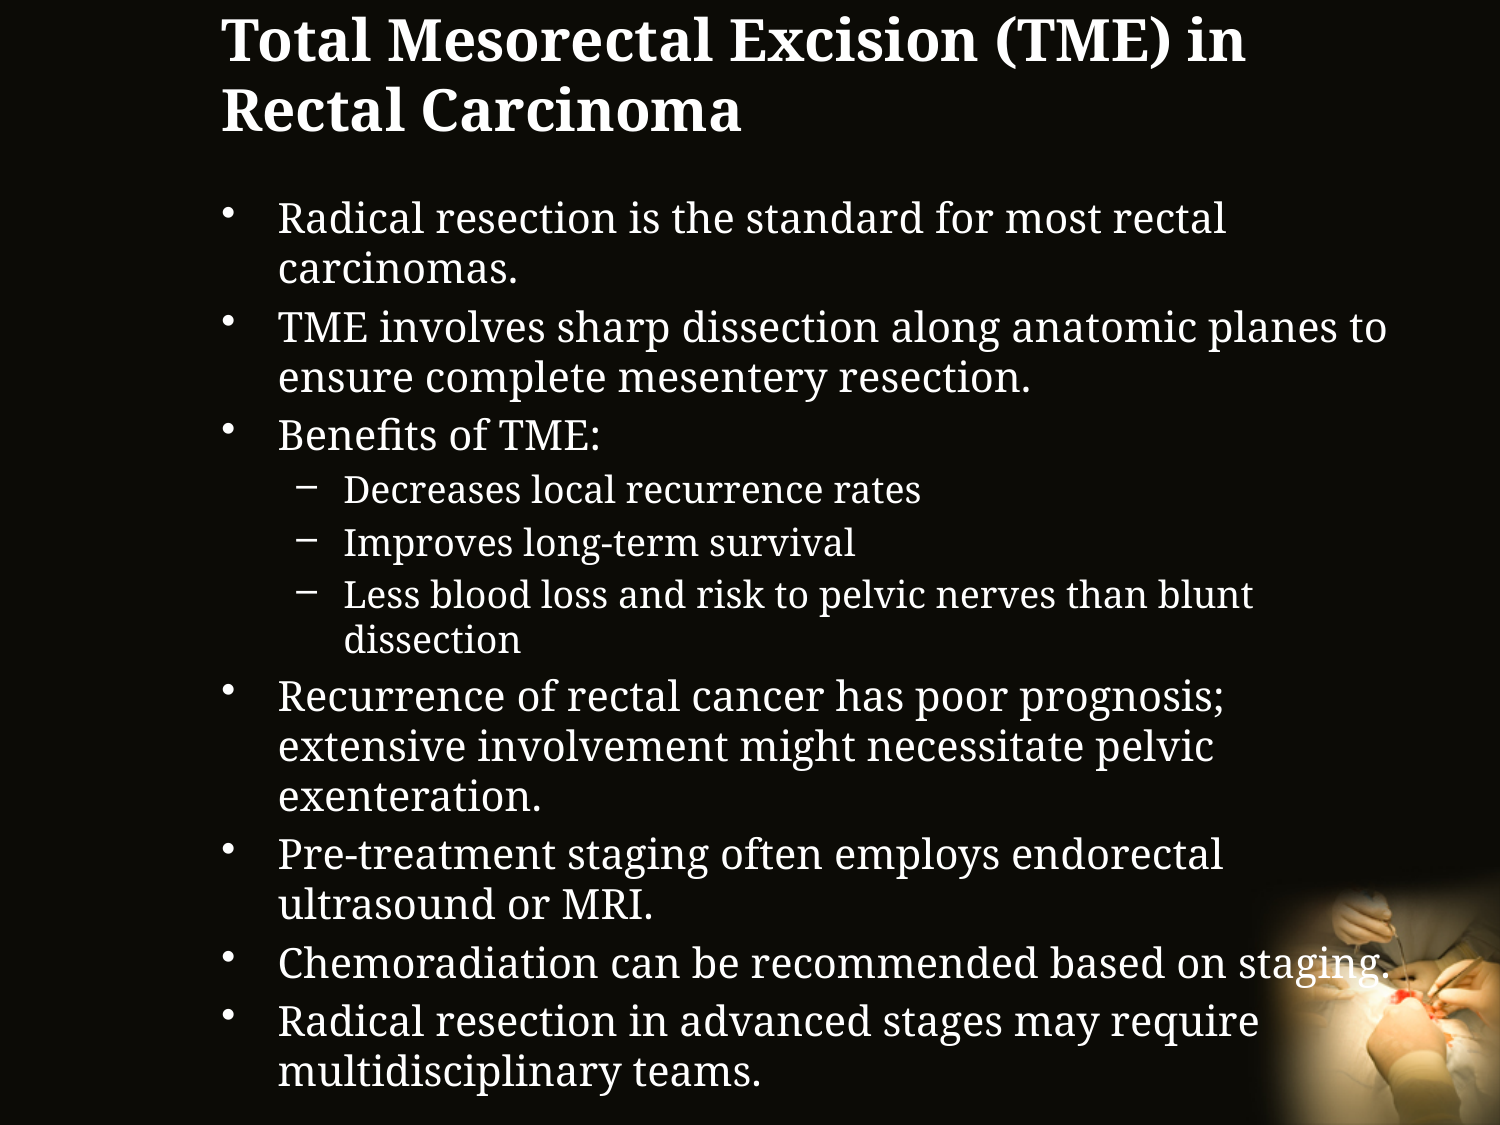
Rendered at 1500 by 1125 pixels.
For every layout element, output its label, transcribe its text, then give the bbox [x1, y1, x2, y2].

picture [0, 0, 1500, 1125]
title Total Mesorectal Excision (TME) in Rectal Carcinoma [206, 30, 1377, 115]
list Radical resection is the standard for most rectal carcinomas. TME involves sharp dissection along anatomic planes to ensure complete mesentery resection. Benefits of TME: Decreases local recurrence rates Improves long-term survival Less blood loss and risk to pelvic nerves than blunt dissection Recurrence of rectal cancer has poor prognosis; extensive involvement might necessitate pelvic exenteration. Pre-treatment staging often employs endorectal ultrasound or MRI. Chemoradiation can be recommended based on staging. Radical resection in advanced stages may require multidisciplinary teams. [206, 184, 1436, 1059]
